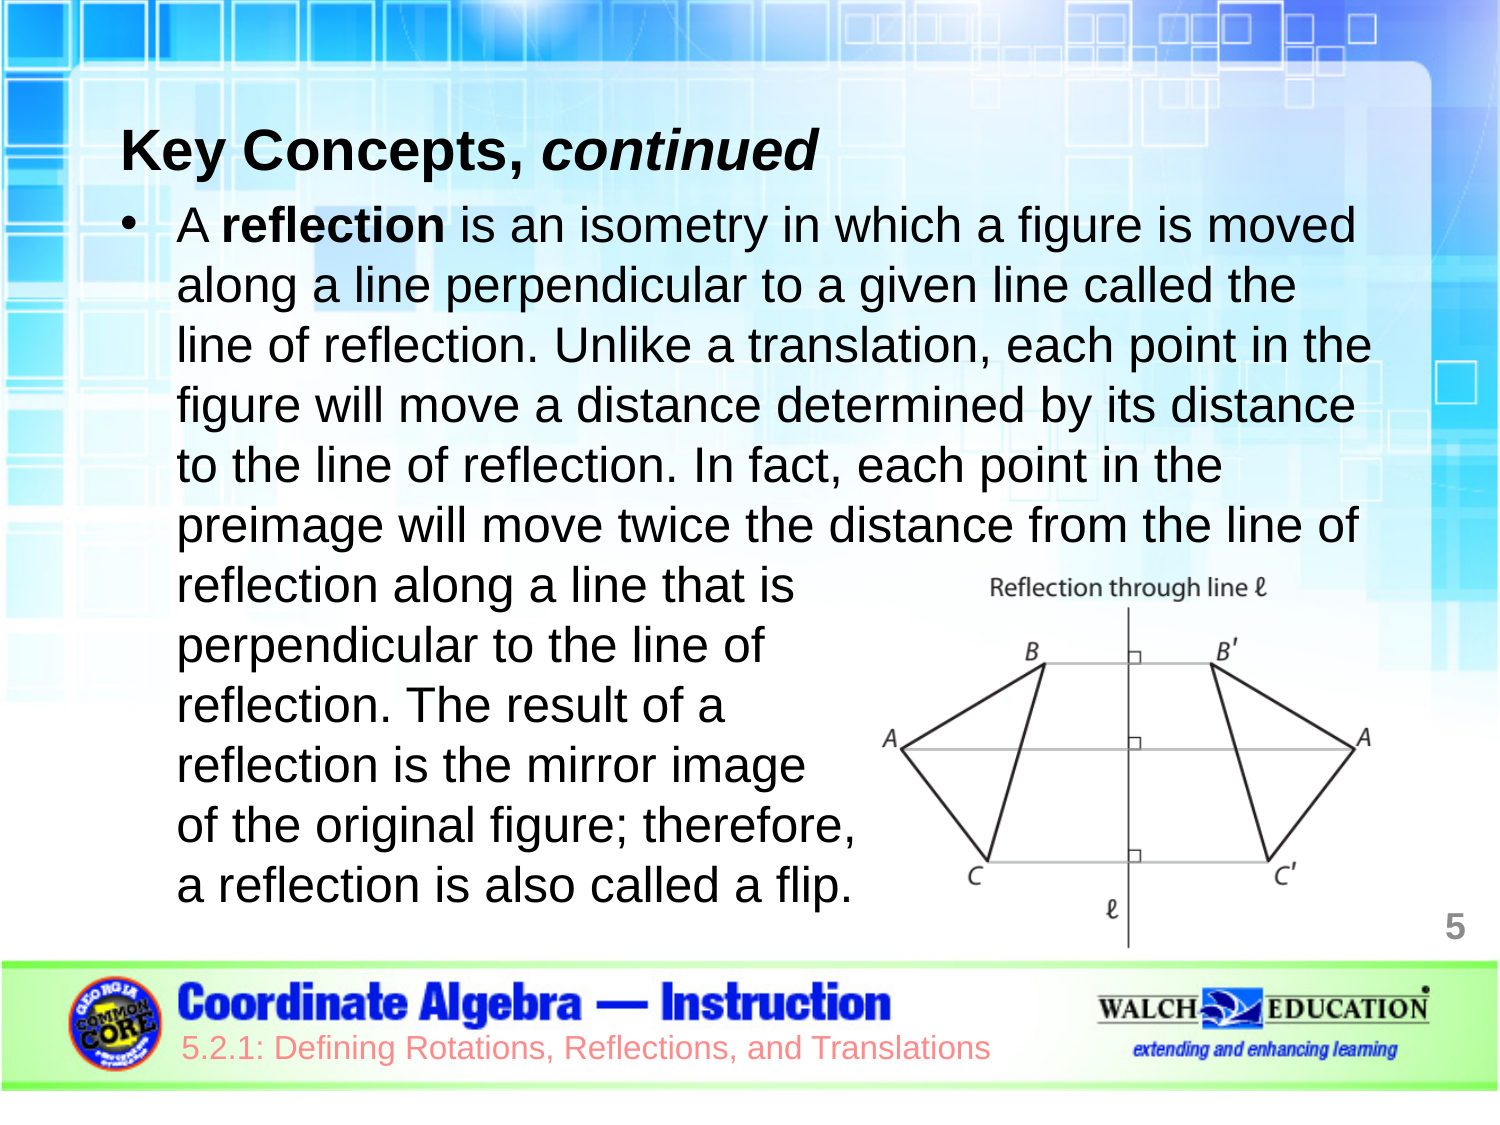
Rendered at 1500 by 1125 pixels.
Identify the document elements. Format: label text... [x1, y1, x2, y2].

picture [1, 0, 1500, 1091]
subtitle Key Concepts, continued A reflection is an isometry in which a figure is moved along a line perpendicular to a given line called the line of reflection. Unlike a translation, each point in the figure will move a distance determined by its distance to the line of reflection. In fact, each point in the preimage will move twice the distance from the line of reflection along a line that is perpendicular to the line of reflection. The result of a reflection is the mirror image of the original figure; therefore, a reflection is also called a flip. [105, 105, 1394, 925]
slide_number 5 [1377, 901, 1481, 949]
footer 5.2.1: Defining Rotations, Reflections, and Translations [166, 1024, 1080, 1069]
